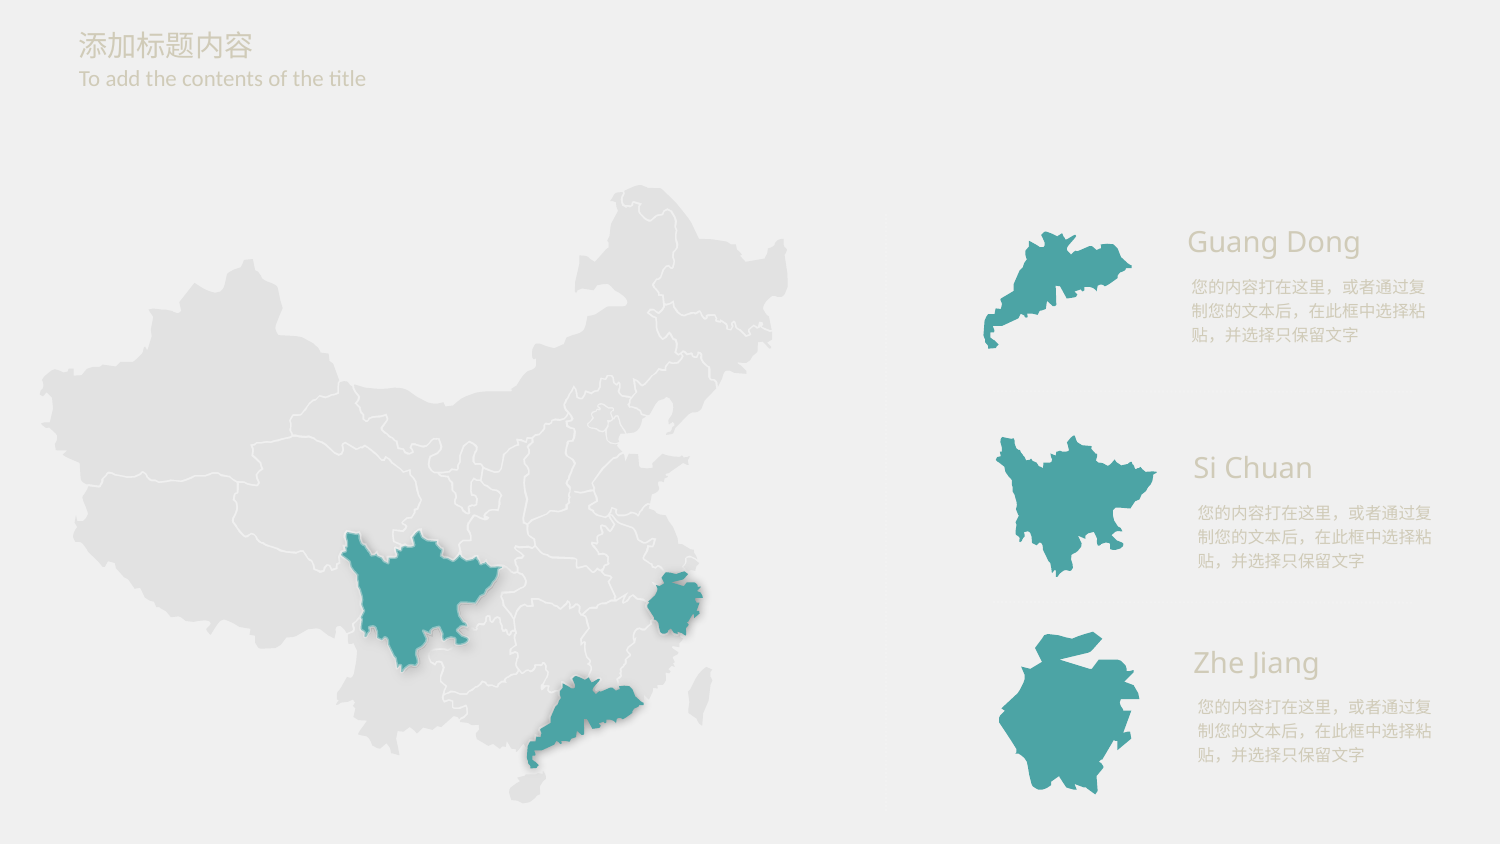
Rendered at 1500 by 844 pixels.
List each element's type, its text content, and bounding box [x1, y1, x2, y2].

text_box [1171, 215, 1449, 354]
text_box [1178, 442, 1456, 580]
text_box 添加标题内容 [63, 20, 269, 70]
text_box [39, 184, 788, 804]
text_box [983, 231, 1132, 349]
text_box [1013, 522, 1126, 580]
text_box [1178, 636, 1456, 774]
text_box [999, 631, 1140, 795]
text_box [993, 433, 1159, 510]
text_box To add the contents of the title [64, 55, 382, 98]
